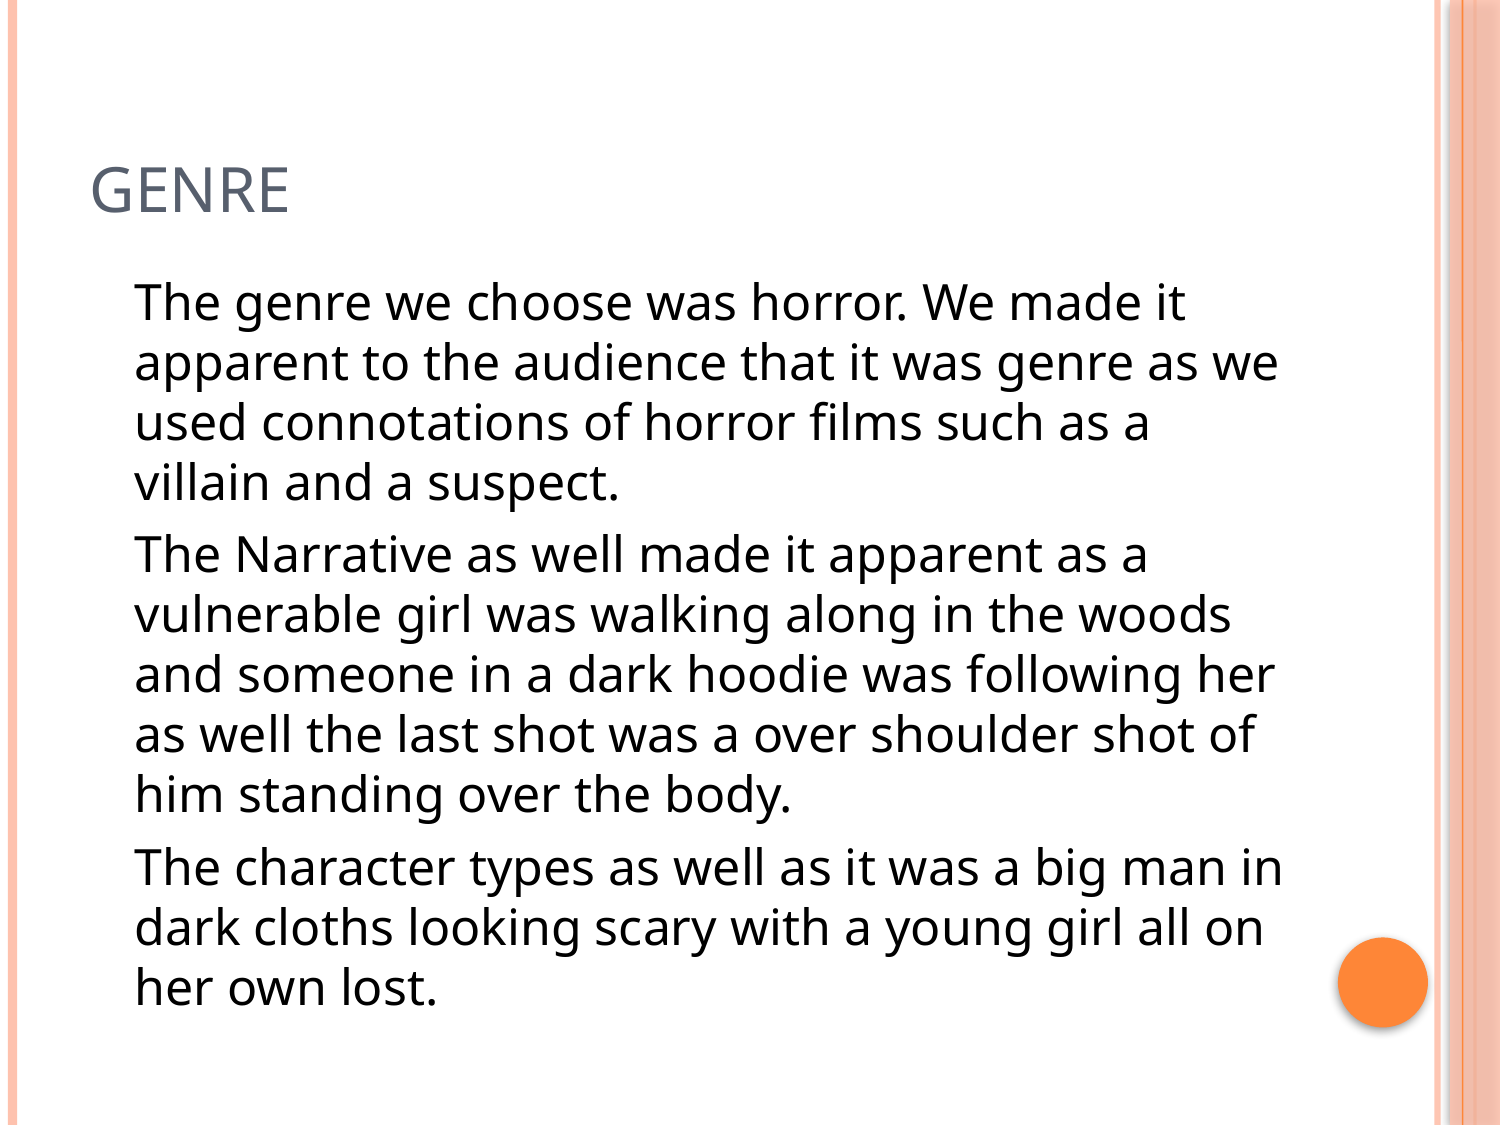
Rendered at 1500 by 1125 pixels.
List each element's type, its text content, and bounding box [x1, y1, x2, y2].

title Genre [75, 45, 1300, 233]
list The genre we choose was horror. We made it apparent to the audience that it was genre as we used connotations of horror films such as a villain and a suspect. The Narrative as well made it apparent as a vulnerable girl was walking along in the woods and someone in a dark hoodie was following her as well the last shot was a over shoulder shot of him standing over the body. The character types as well as it was a big man in dark cloths looking scary with a young girl all on her own lost. [75, 262, 1300, 1062]
